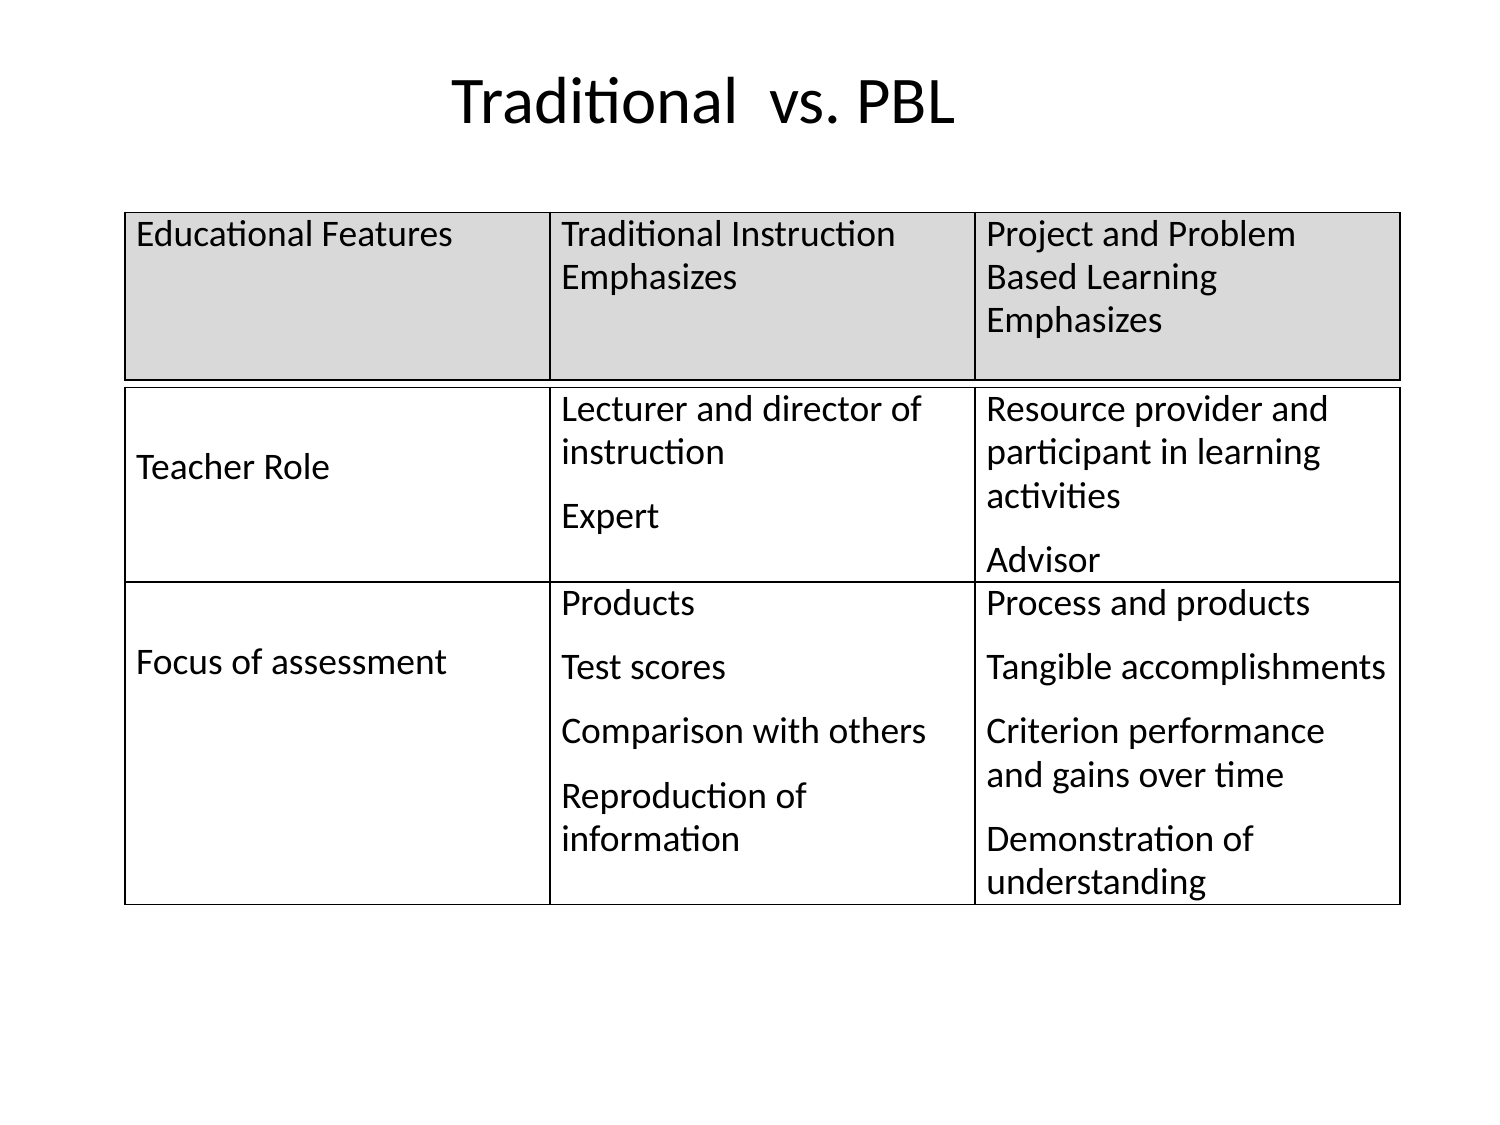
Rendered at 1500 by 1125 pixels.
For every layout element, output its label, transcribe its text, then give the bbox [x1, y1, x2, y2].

table_cell Products Test scores Comparison with others Reproduction of information [551, 583, 974, 904]
table_header Teacher Role [126, 388, 549, 581]
table_header Project and Problem Based Learning Emphasizes [976, 213, 1399, 379]
table_header Traditional Instruction Emphasizes [551, 213, 974, 379]
table_header Educational Features [126, 213, 549, 379]
table_header Lecturer and director of instruction Expert [551, 388, 974, 581]
table_cell Focus of assessment [126, 583, 549, 904]
table_header Resource provider and participant in learning activities Advisor [976, 388, 1399, 581]
table_cell Process and products Tangible accomplishments Criterion performance and gains over time Demonstration of understanding [976, 583, 1399, 904]
text_box Traditional vs. PBL [212, 49, 1225, 145]
